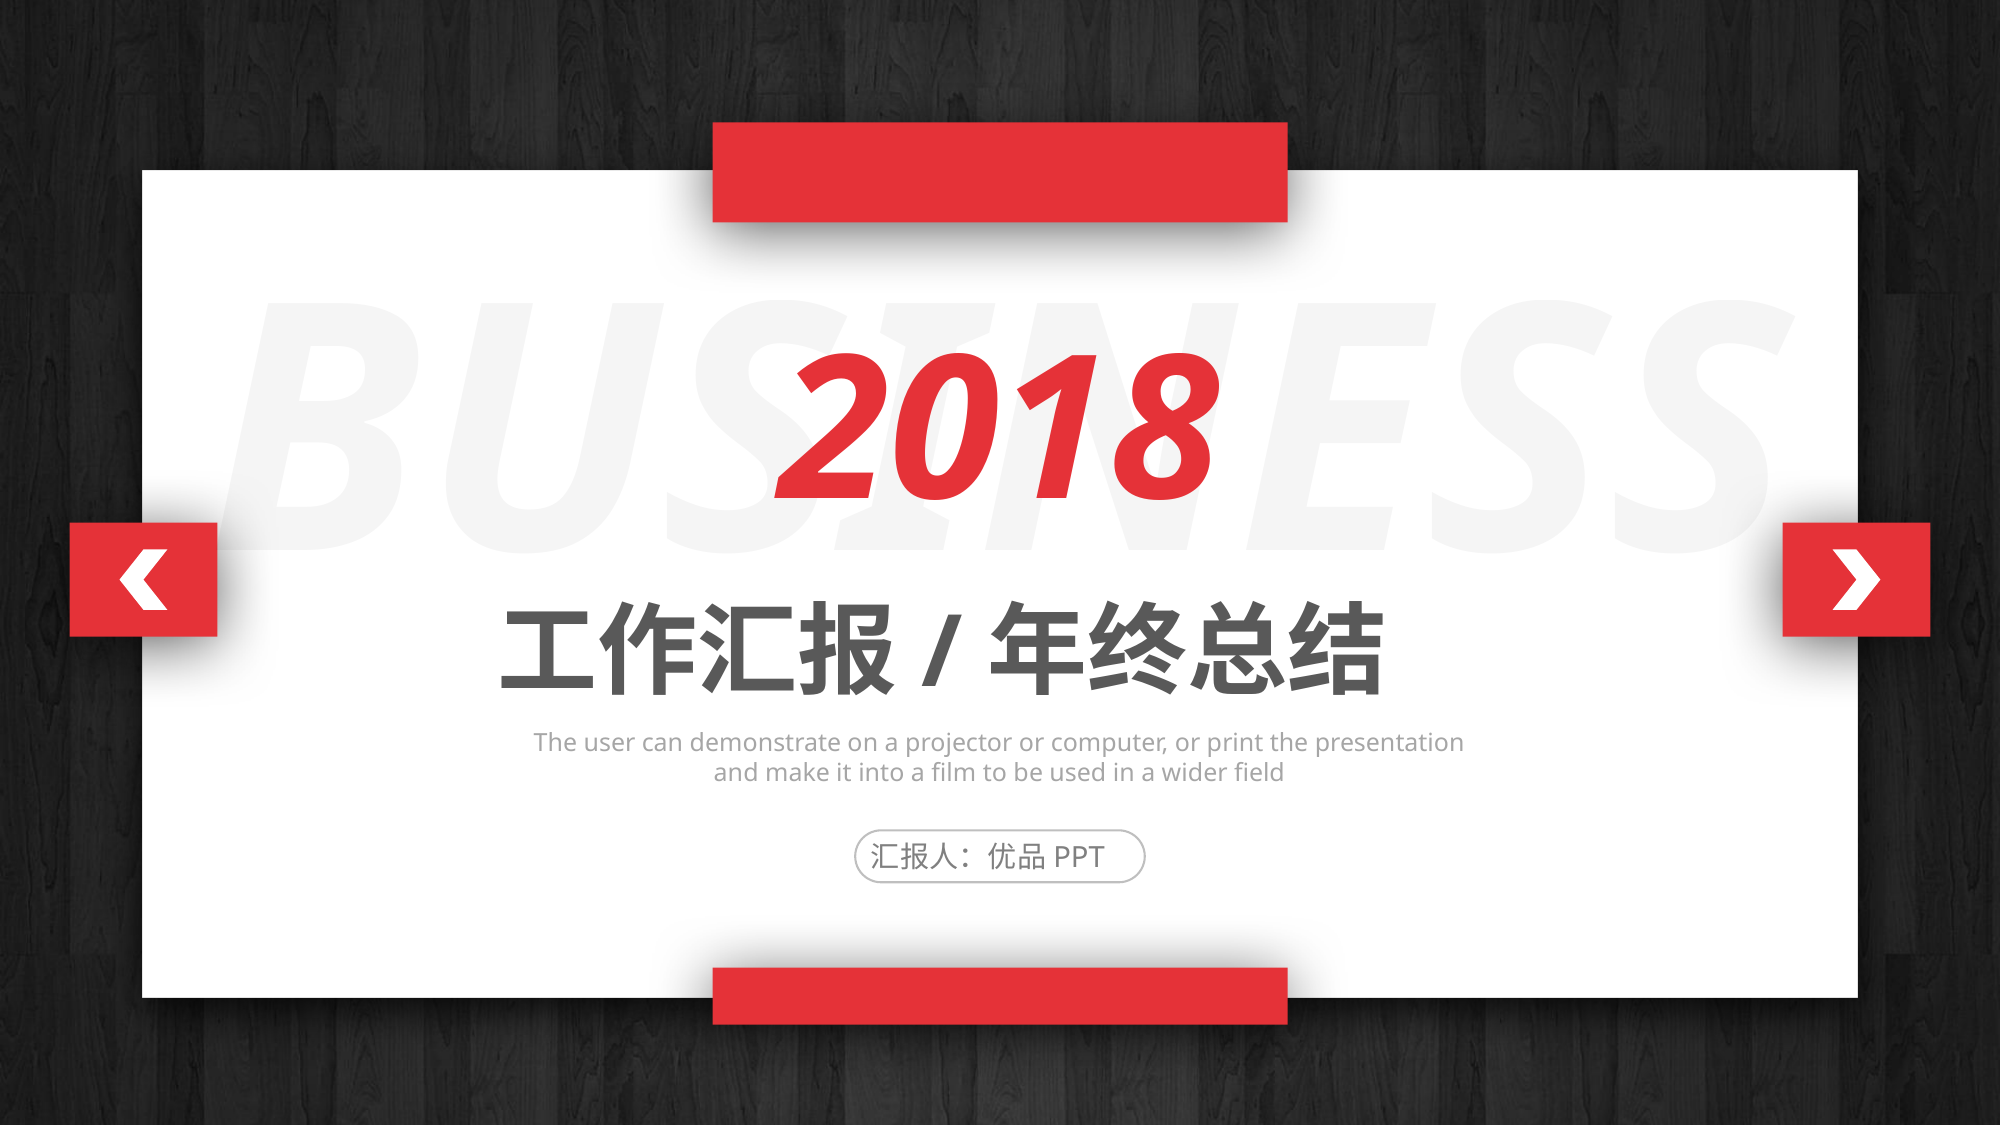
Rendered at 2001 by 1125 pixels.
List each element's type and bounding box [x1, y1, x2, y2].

text_box [1782, 522, 1931, 637]
picture [0, 0, 2000, 1125]
text_box [69, 522, 218, 637]
text_box [855, 830, 1145, 883]
